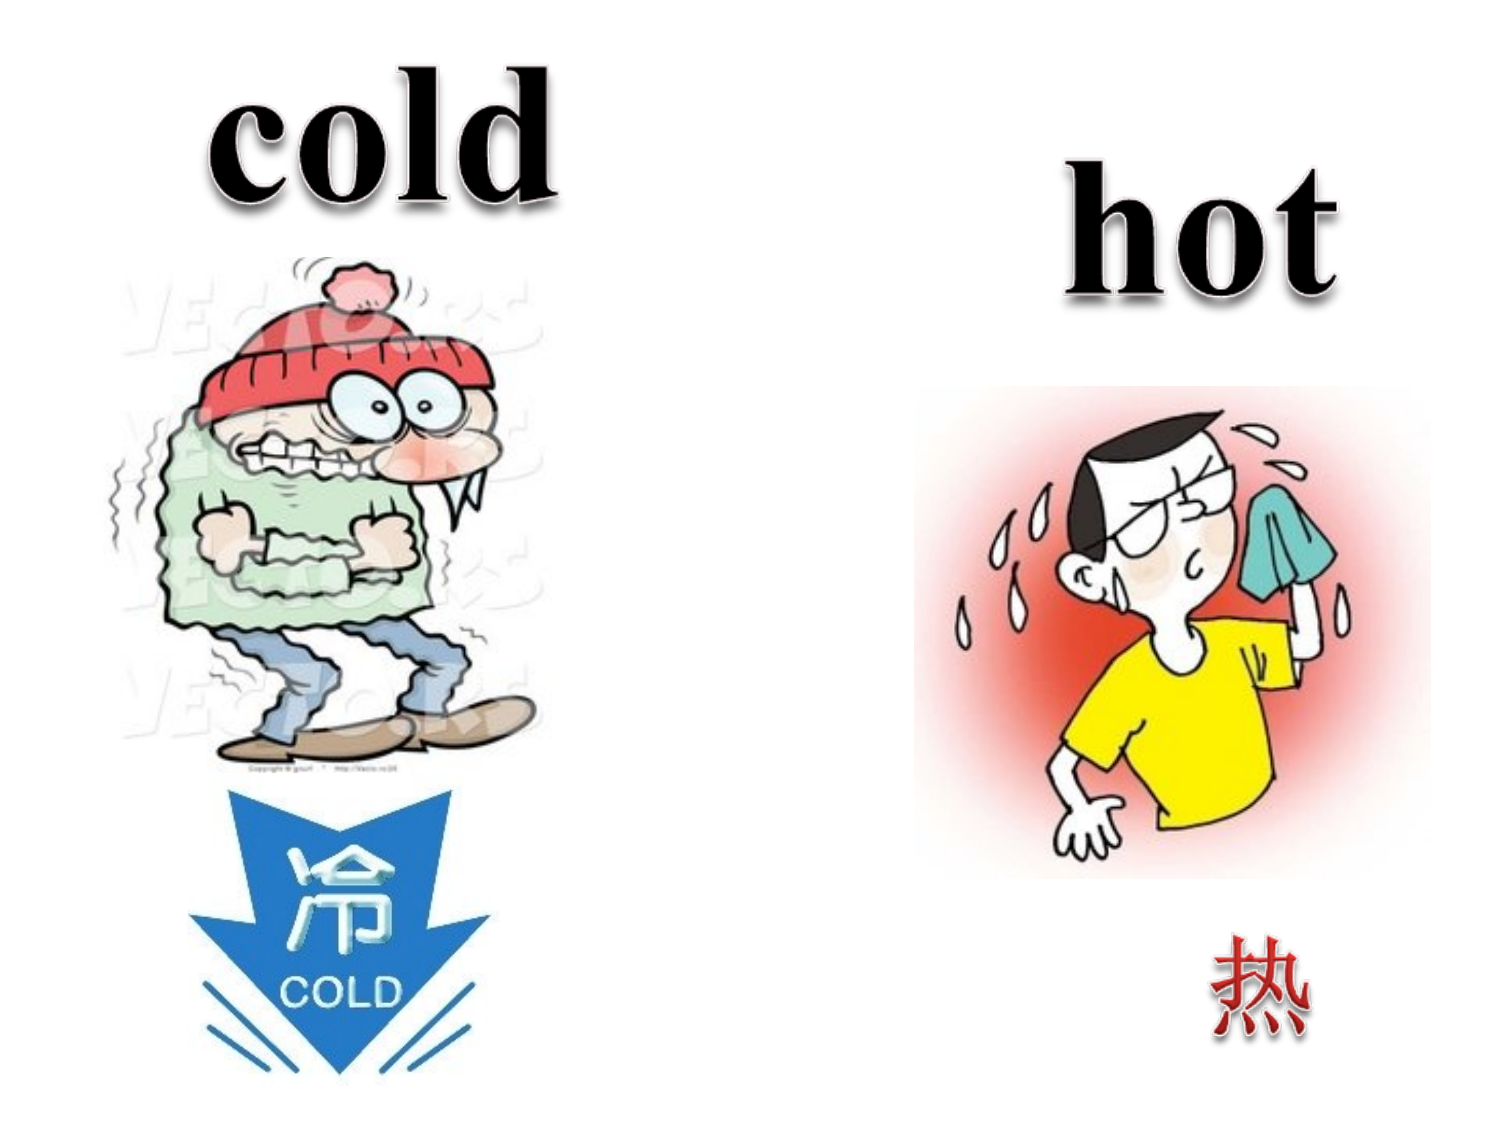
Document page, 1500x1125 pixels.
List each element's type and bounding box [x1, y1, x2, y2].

picture [920, 32, 1478, 369]
picture [65, 0, 702, 1087]
picture [913, 386, 1432, 1077]
